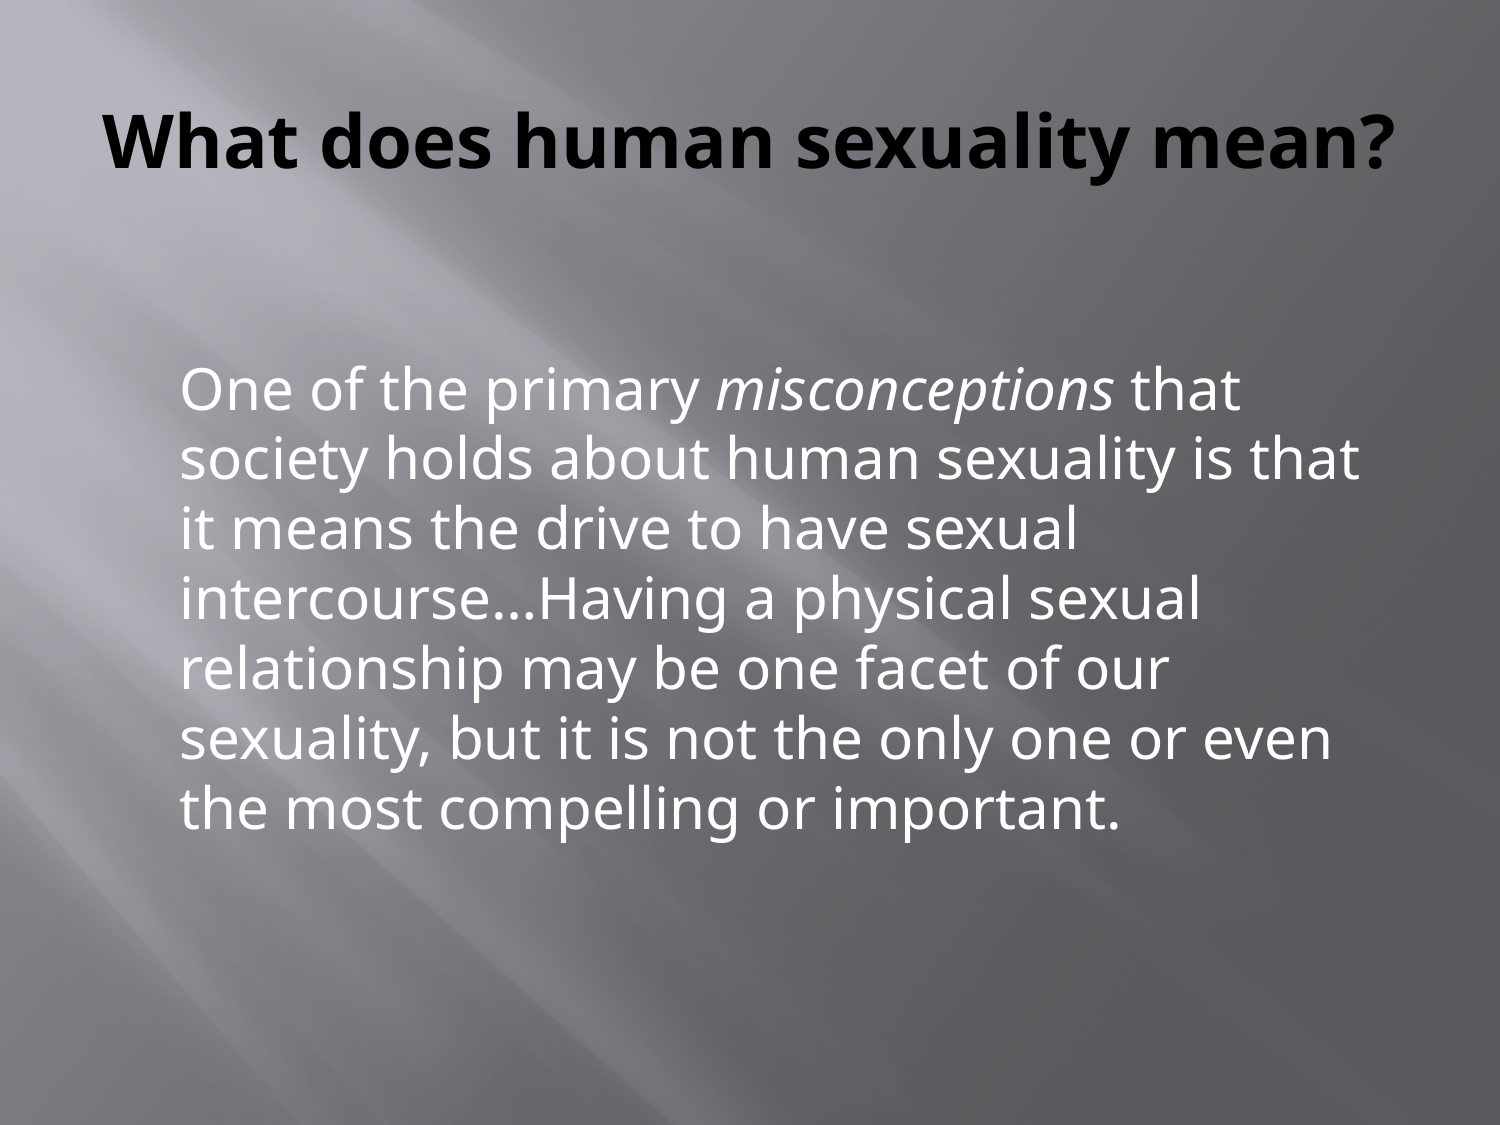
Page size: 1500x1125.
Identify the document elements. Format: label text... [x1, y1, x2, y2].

list One of the primary misconceptions that society holds about human sexuality is that it means the drive to have sexual intercourse…Having a physical sexual relationship may be one facet of our sexuality, but it is not the only one or even the most compelling or important. [75, 262, 1425, 1035]
title What does human sexuality mean? [75, 45, 1425, 233]
